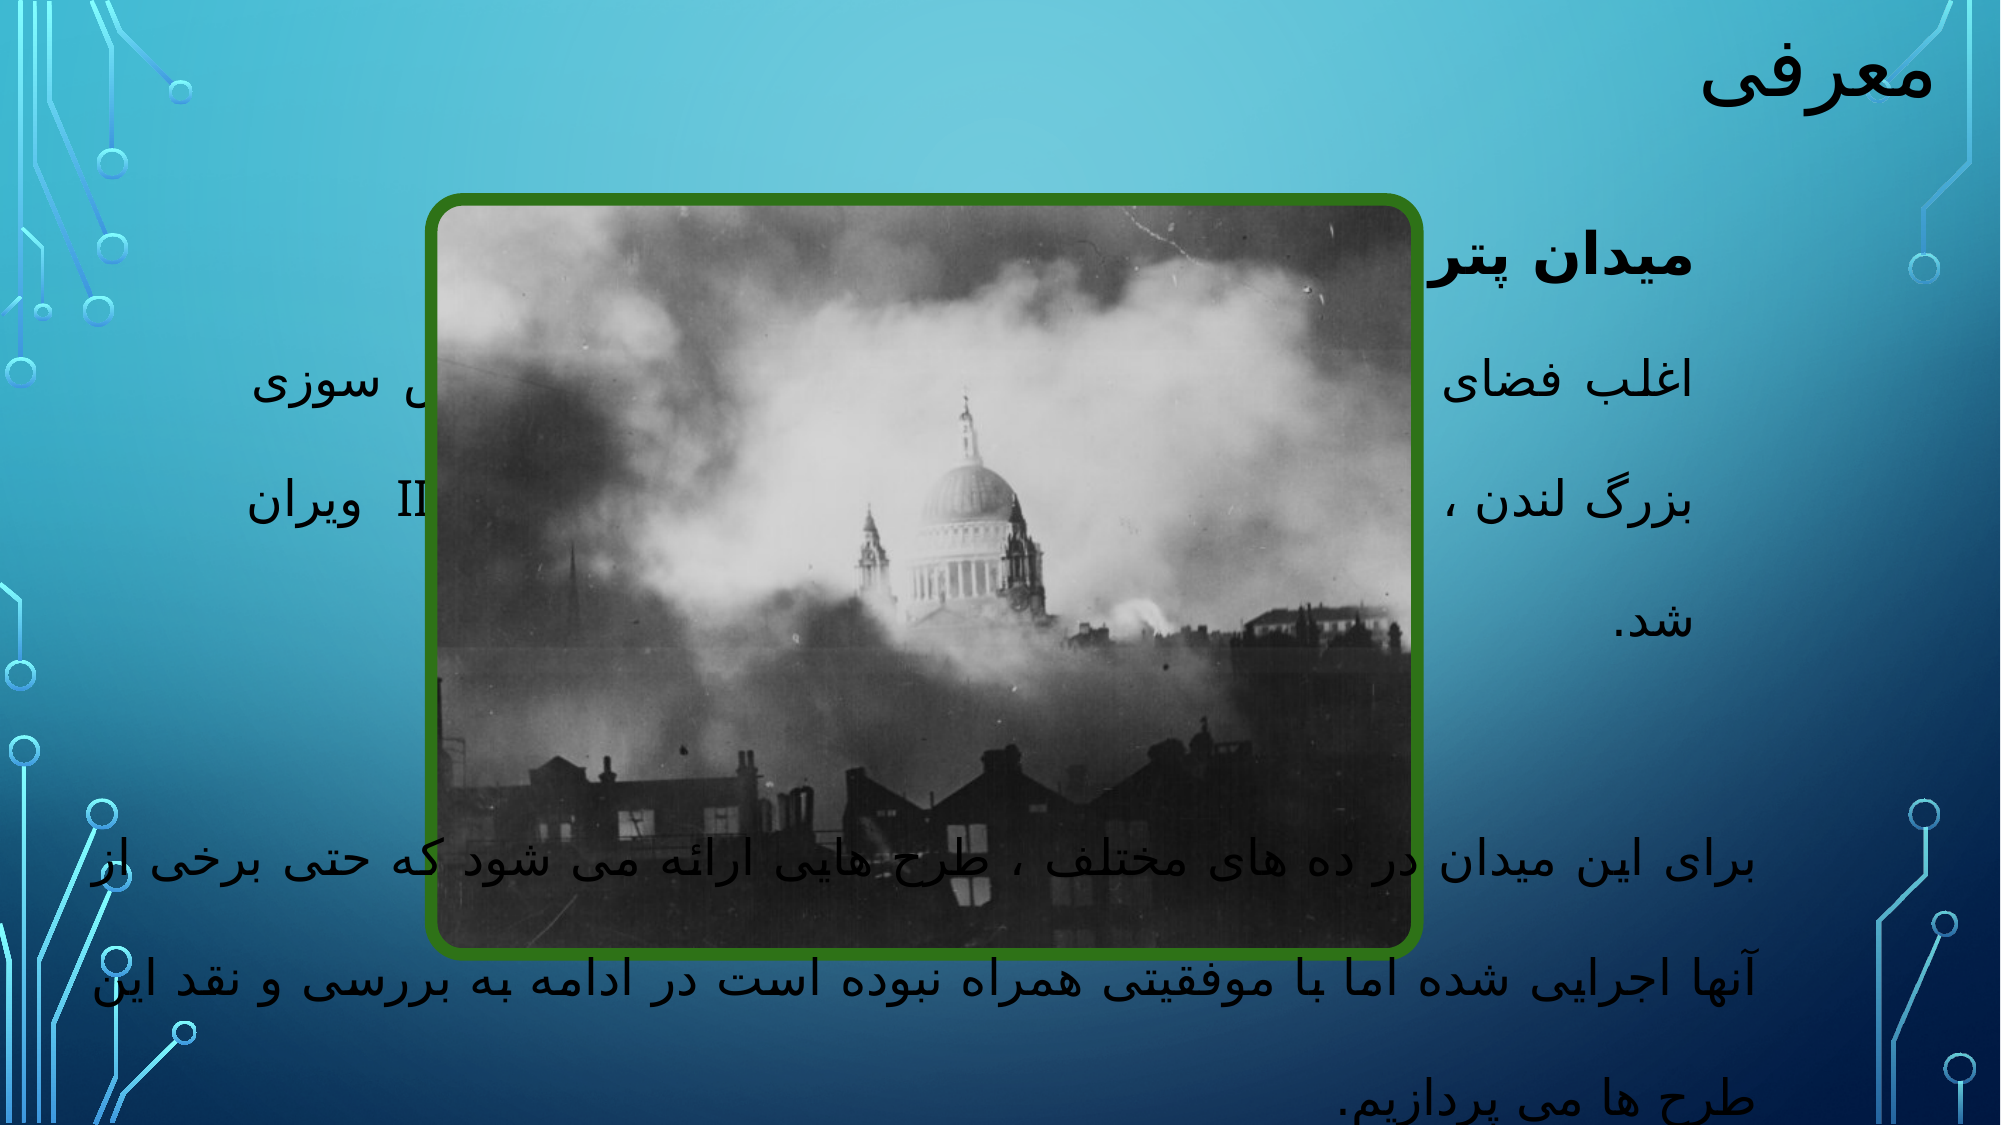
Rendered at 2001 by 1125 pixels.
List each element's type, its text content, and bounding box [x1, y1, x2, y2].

text_box معرفی [1683, 0, 1965, 139]
text_box برای این میدان در ده های مختلف ، طرح هایی ارائه می شود که حتی برخی از آنها اجرایی شده اما با موفقیتی همراه نبوده است در ادامه به بررسی و نقد این طرح ها می پردازیم. [75, 757, 1773, 1125]
picture [430, 199, 1418, 955]
text_box میدان پتر نوستر اغلب فضای تاریخی و انباشته شده این میدان بعد از آتش سوزی بزرگ لندن ، بر اثر بمب باران و حمله رعد آسای جنگ جهانی II ویران شد. [231, 138, 1710, 654]
